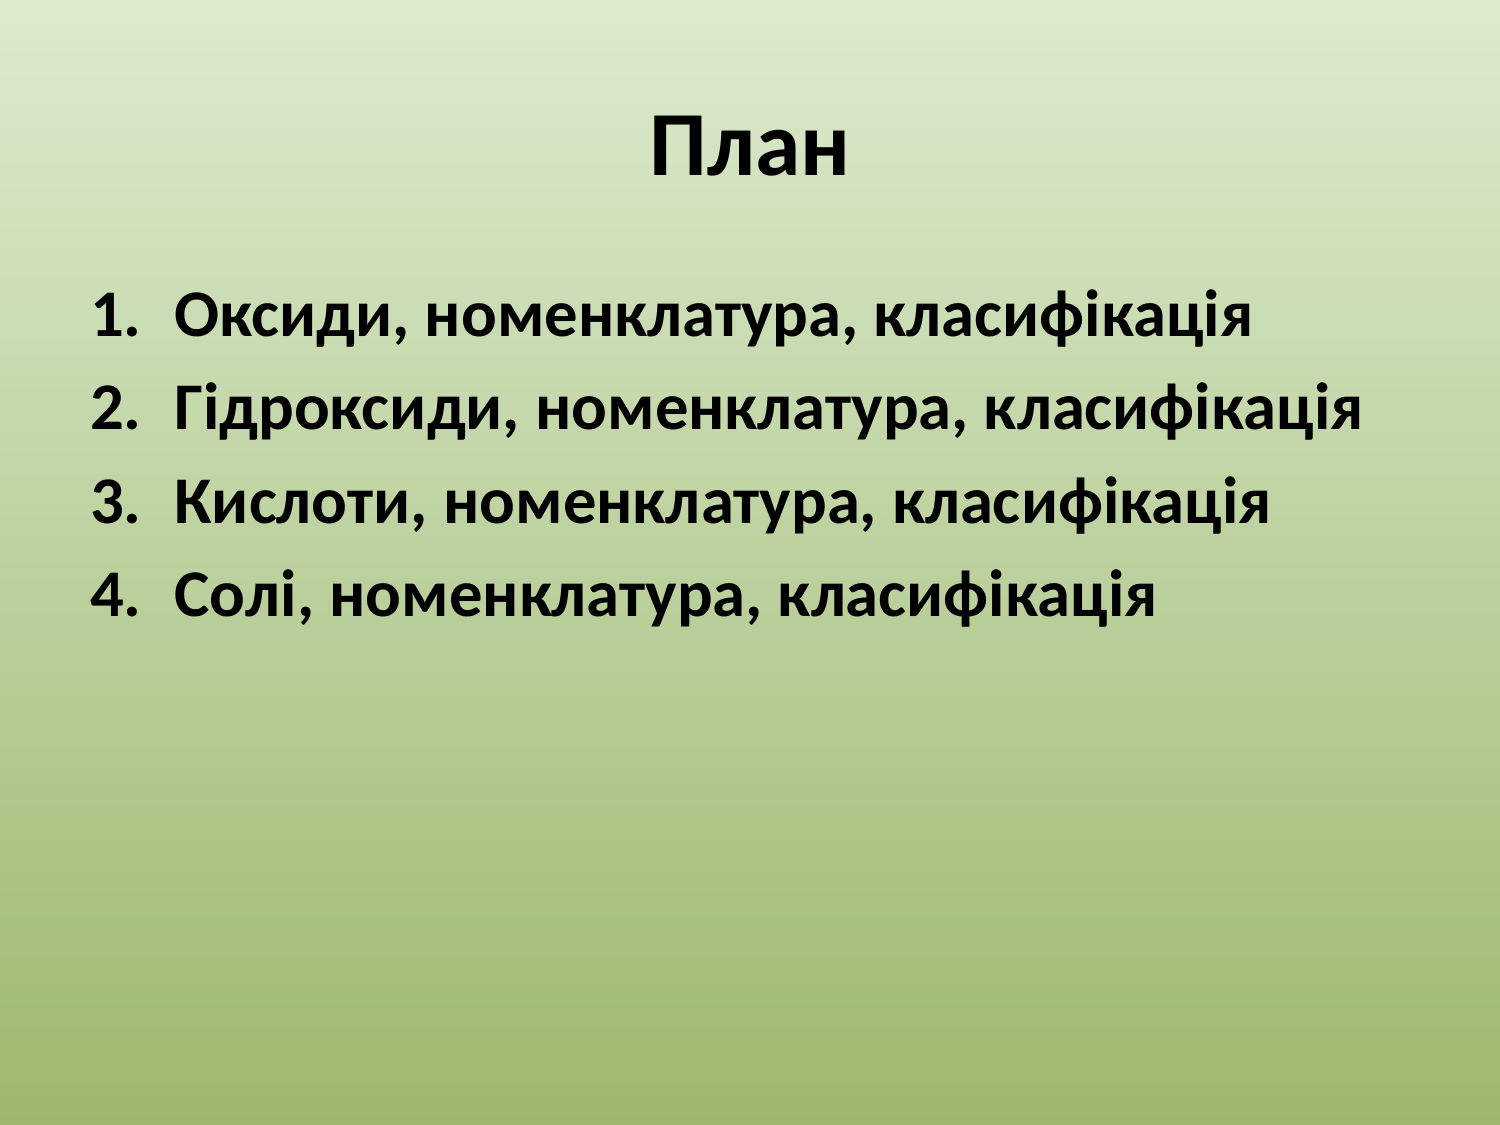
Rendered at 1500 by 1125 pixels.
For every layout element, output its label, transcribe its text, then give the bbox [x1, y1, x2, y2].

list Оксиди, номенклатура, класифікація Гідроксиди, номенклатура, класифікація Кислоти, номенклатура, класифікація Солі, номенклатура, класифікація [75, 262, 1425, 1005]
title План [75, 45, 1425, 233]
